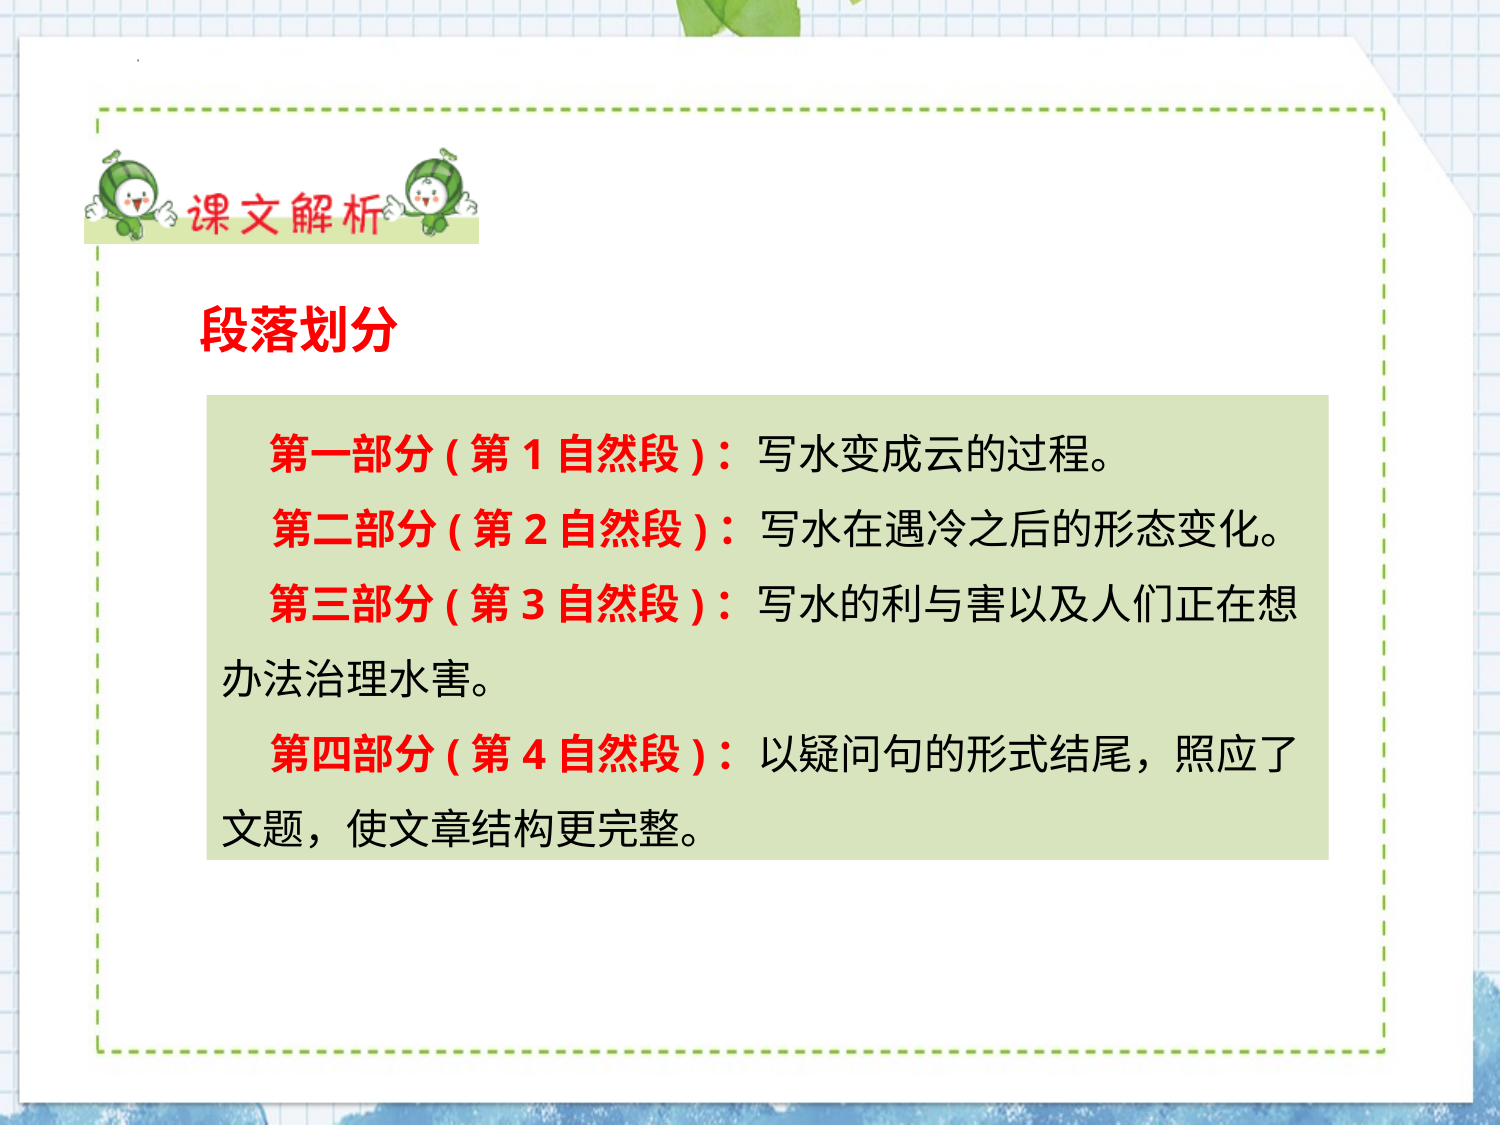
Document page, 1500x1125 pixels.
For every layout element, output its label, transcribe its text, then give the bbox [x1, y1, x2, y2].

text_box 第一部分(第1自然段)：写水变成云的过程。 第二部分(第2自然段)：写水在遇冷之后的形态变化。 第三部分(第3自然段)：写水的利与害以及人们正在想办法治理水害。 第四部分(第4自然段)：以疑问句的形式结尾，照应了文题，使文章结构更完整。 [206, 395, 1329, 860]
picture [0, 0, 1500, 1125]
text_box 段落划分 [184, 290, 415, 366]
